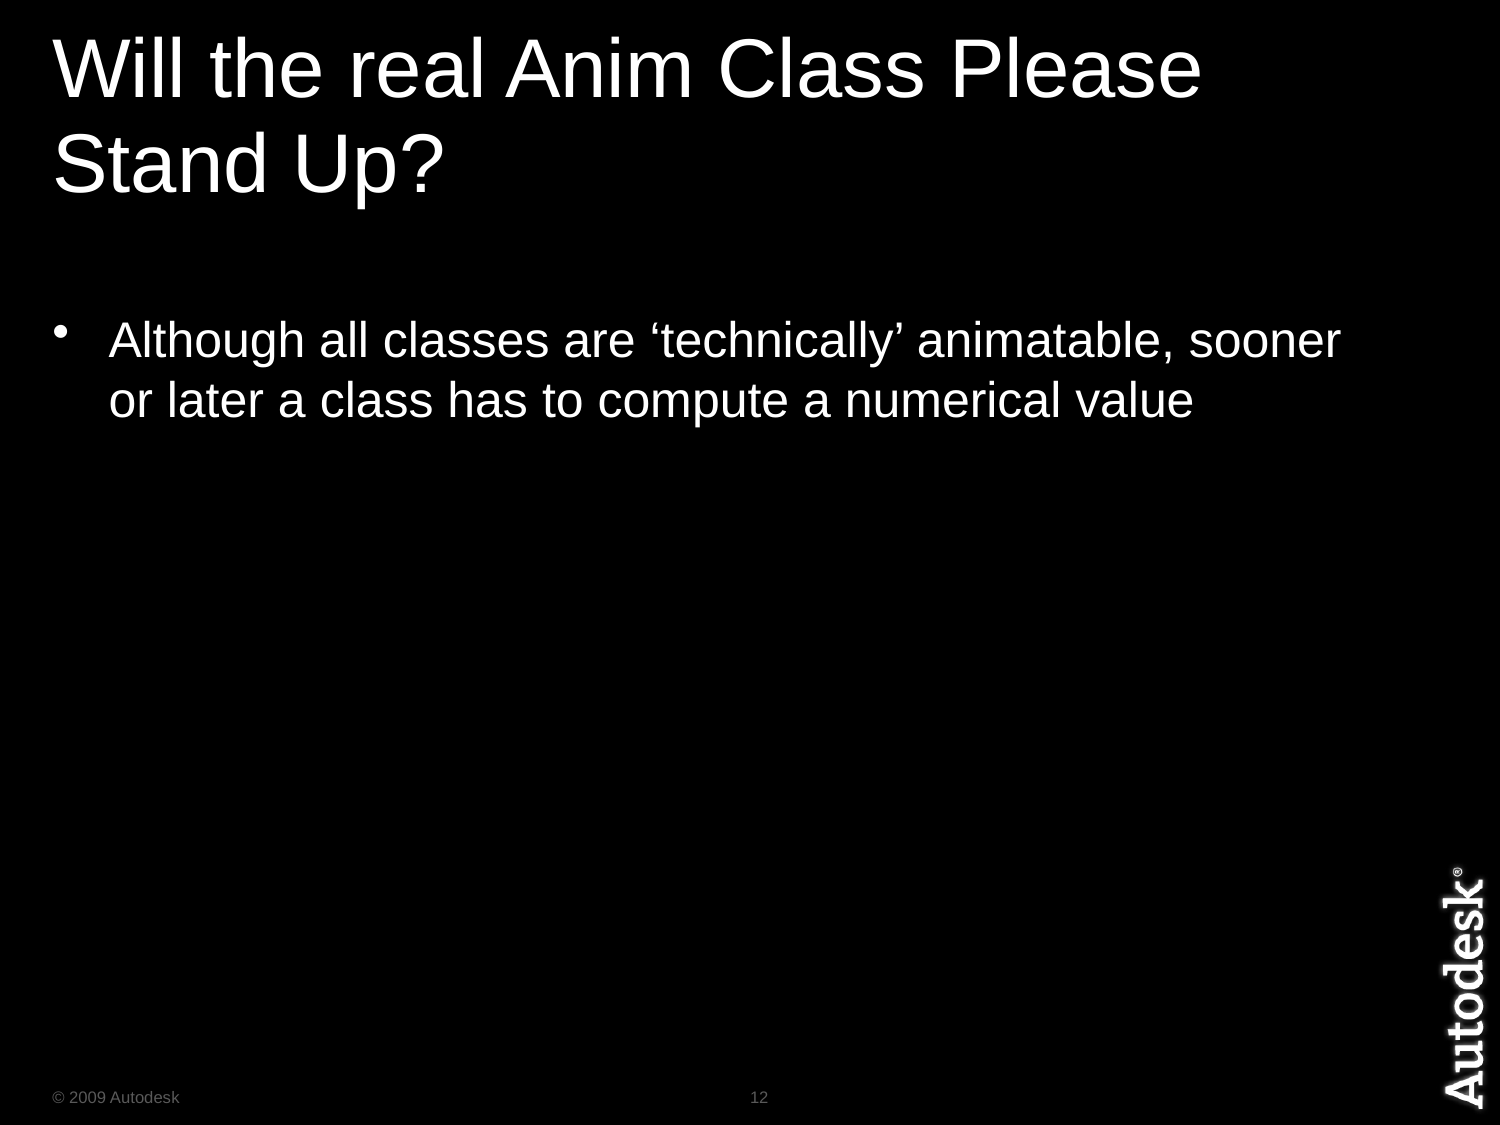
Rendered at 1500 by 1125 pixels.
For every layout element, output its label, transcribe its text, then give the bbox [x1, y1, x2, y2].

picture [1402, 0, 1500, 1125]
list Although all classes are ‘technically’ animatable, sooner or later a class has to compute a numerical value [52, 231, 1401, 1073]
title Will the real Anim Class Please Stand Up? [52, 22, 1401, 211]
